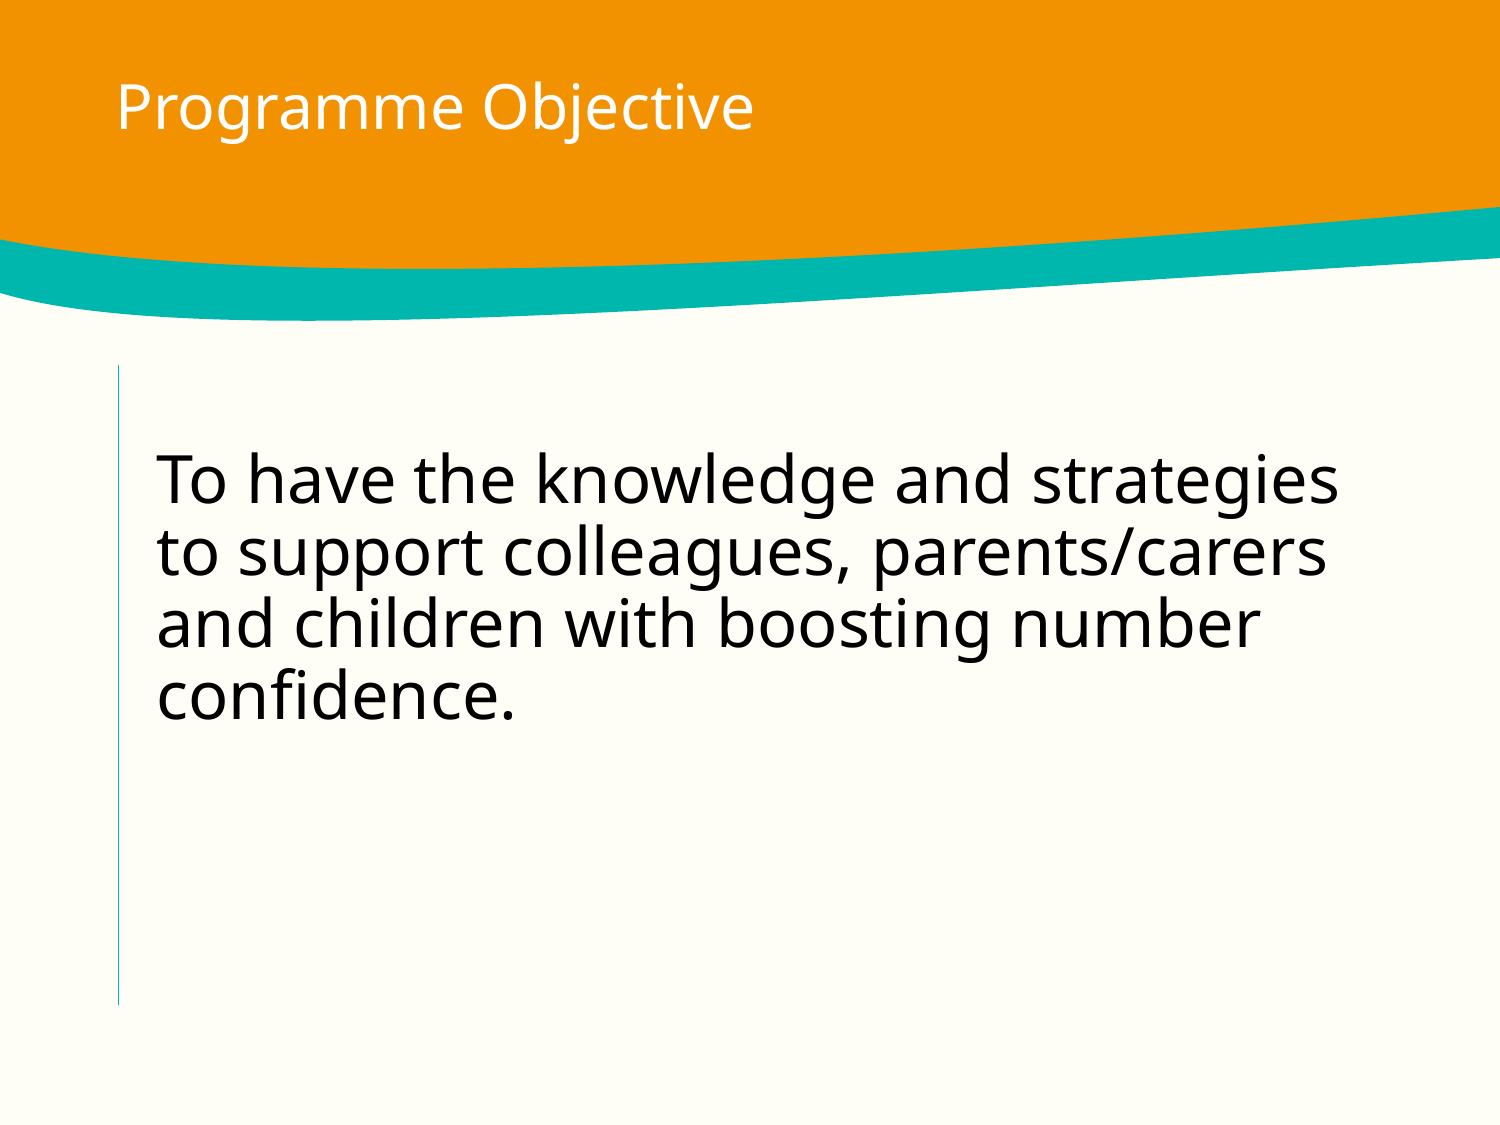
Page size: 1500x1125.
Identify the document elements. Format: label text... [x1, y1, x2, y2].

list Programme Objective [100, 67, 1411, 258]
list To have the knowledge and strategies to support colleagues, parents/carers and children with boosting number confidence. [141, 438, 1411, 837]
